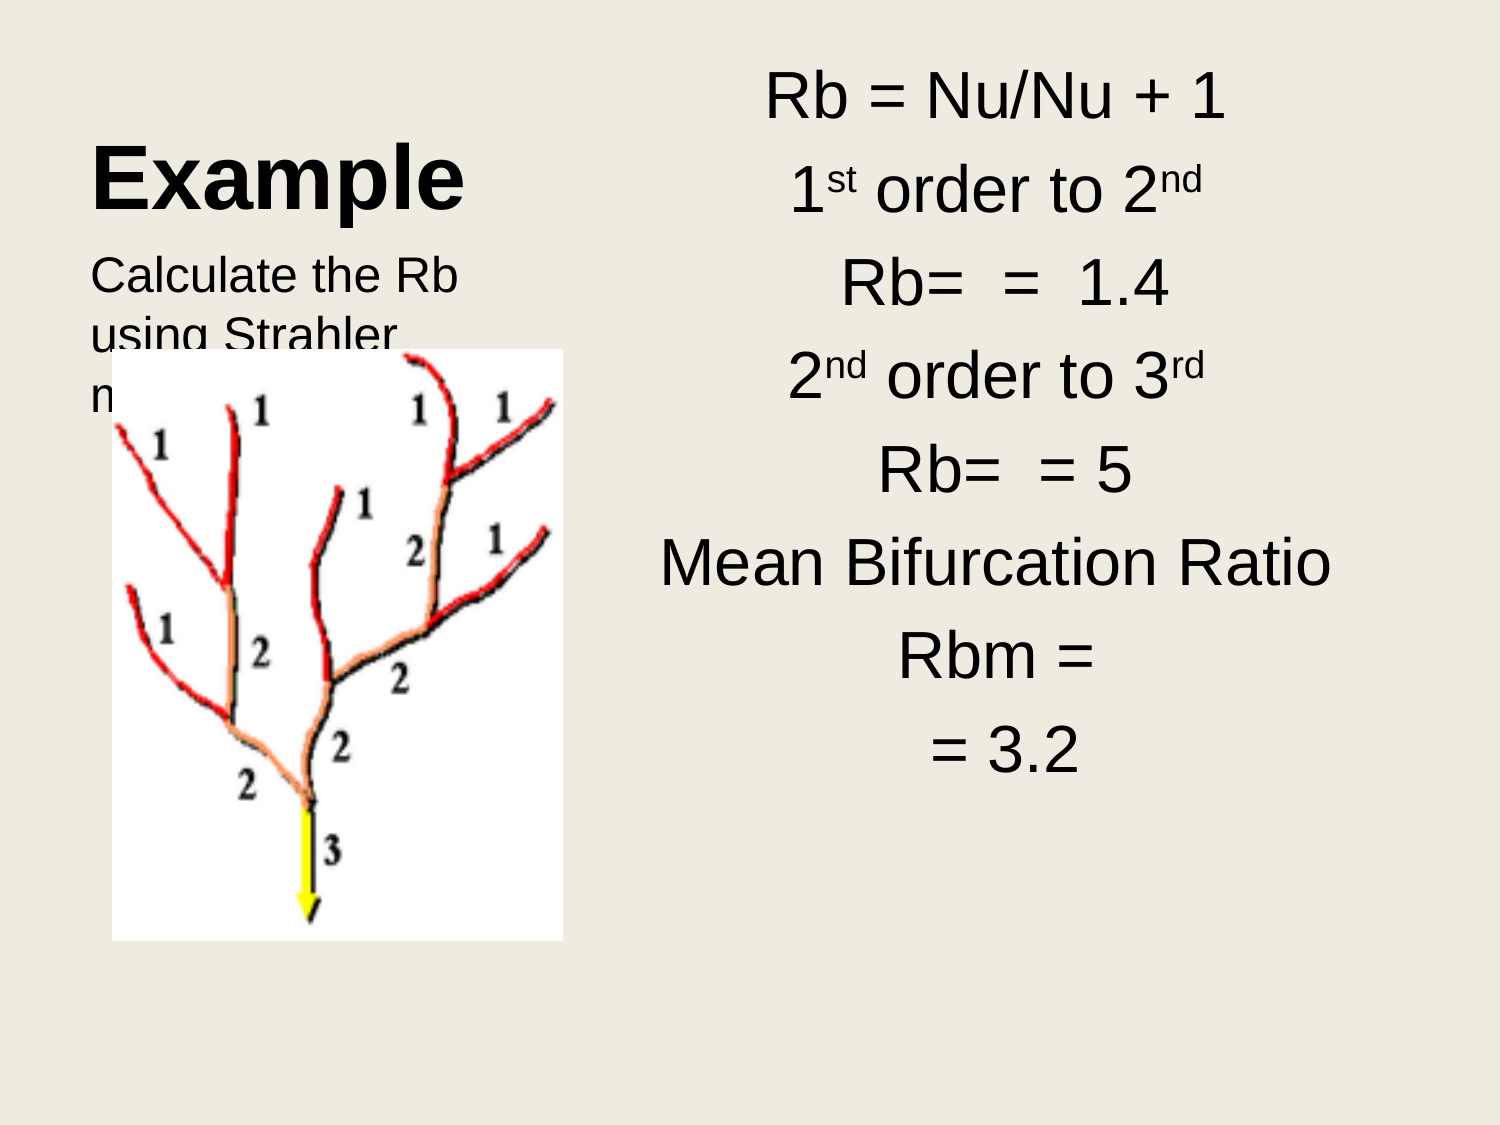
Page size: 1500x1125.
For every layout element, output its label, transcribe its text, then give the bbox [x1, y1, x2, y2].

list Calculate the Rb using Strahler method. [75, 235, 569, 1005]
picture [112, 349, 563, 942]
title Example [75, 44, 569, 235]
